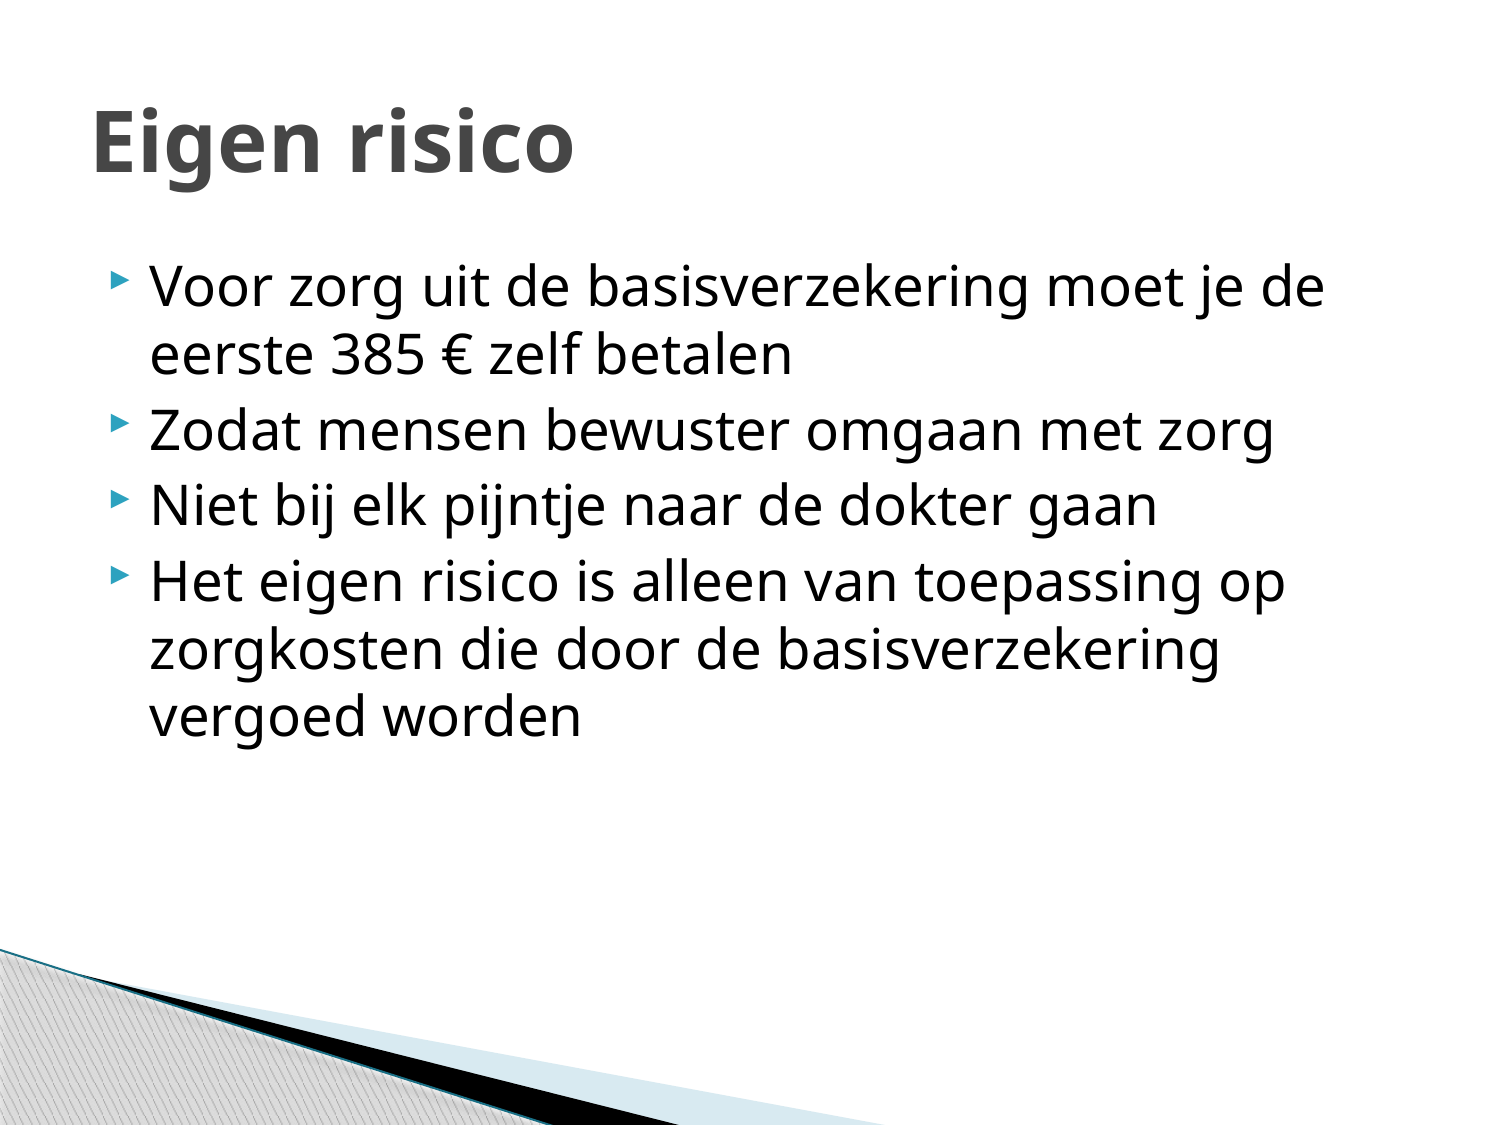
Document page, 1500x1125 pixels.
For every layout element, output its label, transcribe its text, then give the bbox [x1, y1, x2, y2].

title Eigen risico [75, 45, 1425, 233]
list Voor zorg uit de basisverzekering moet je de eerste 385 € zelf betalen Zodat mensen bewuster omgaan met zorg Niet bij elk pijntje naar de dokter gaan Het eigen risico is alleen van toepassing op zorgkosten die door de basisverzekering vergoed worden [75, 243, 1425, 986]
